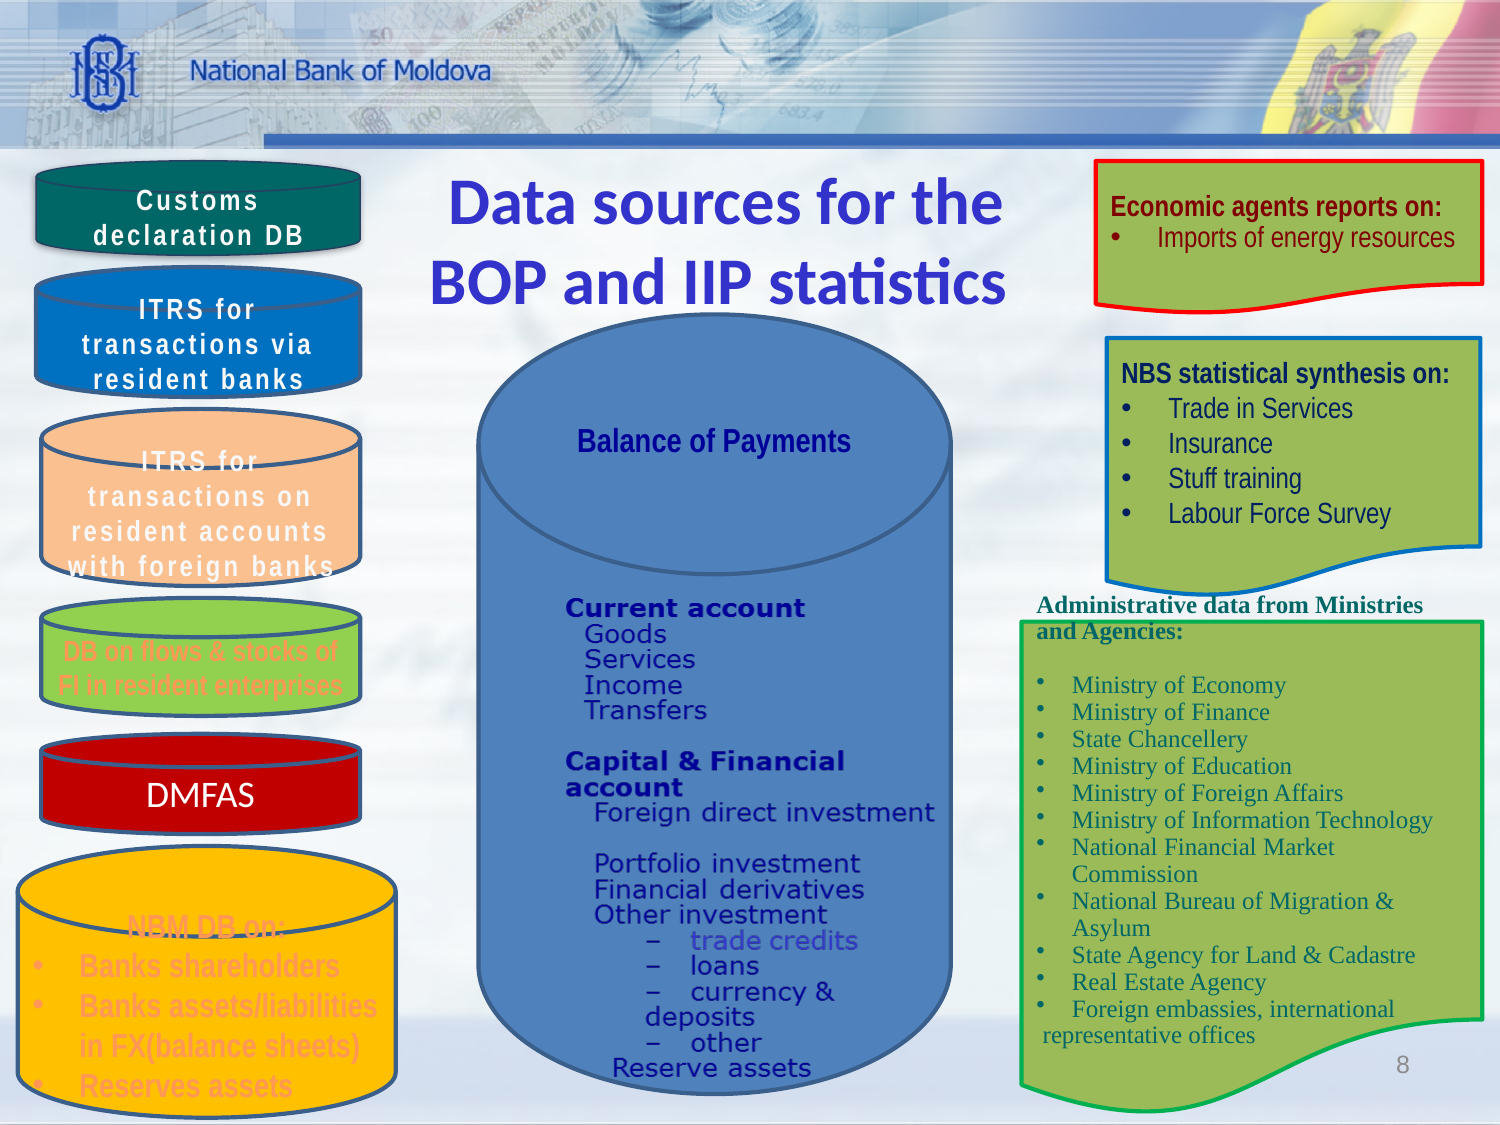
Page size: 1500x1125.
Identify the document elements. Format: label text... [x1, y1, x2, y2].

text_box Balance of Payments [531, 418, 898, 468]
text_box Customs declaration DB [35, 159, 361, 257]
text_box Economic agents reports on: Imports of energy resources [1093, 158, 1485, 315]
text_box NBM DB on: Banks shareholders Banks assets/liabilities in FX(balance sheets) Reserves assets [15, 843, 398, 1120]
slide_number 8 [1215, 1026, 1425, 1103]
text_box ITRS for transactions via resident banks [33, 264, 363, 400]
text_box Administrative data from Ministries and Agencies: Ministry of Economy Ministry of Finance State Chancellery Ministry of Education Ministry of Foreign Affairs Ministry of Information Technology National Financial Market Commission National Bureau of Migration & Asylum State Agency for Land & Cadastre Real Estate Agency Foreign embassies, international representative offices [1019, 619, 1485, 1114]
text_box NBS statistical synthesis on: Trade in Services Insurance Stuff training Labour Force Survey [1104, 335, 1483, 597]
picture [0, 0, 1500, 1125]
text_box ITRS for transactions on resident accounts with foreign banks [39, 406, 363, 589]
text_box DMFAS [39, 731, 363, 837]
title Data sources for the BOP and IIP statistics [372, 160, 1081, 315]
text_box [476, 312, 953, 1056]
text_box DB on flows & stocks of FI in resident enterprises [39, 595, 363, 719]
